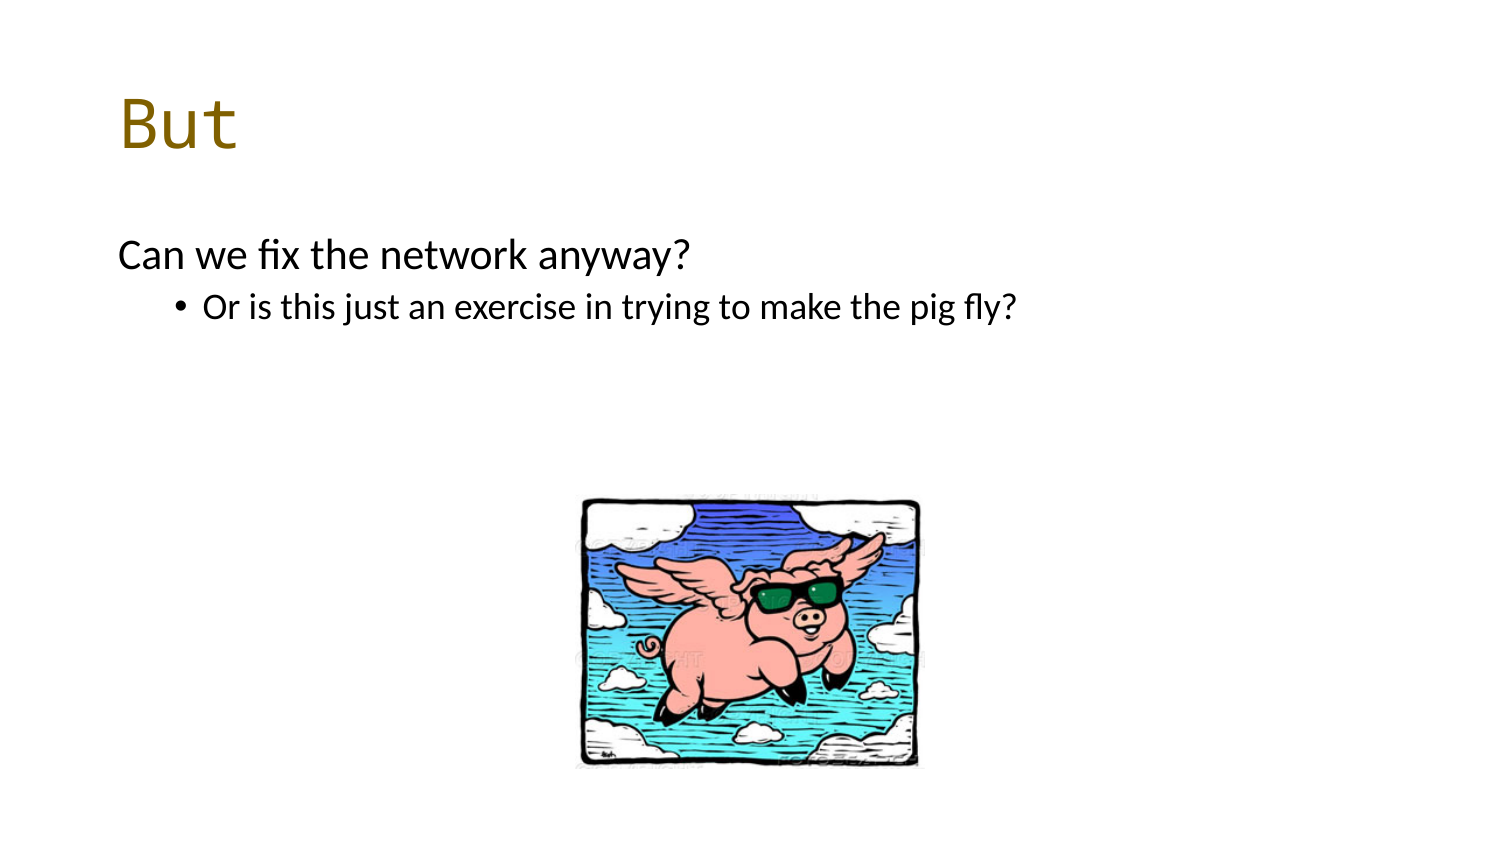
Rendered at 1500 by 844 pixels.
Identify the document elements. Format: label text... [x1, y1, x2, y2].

title But [103, 44, 1397, 208]
list Can we fix the network anyway? Or is this just an exercise in trying to make the pig fly? [103, 224, 1397, 760]
picture [575, 494, 925, 769]
